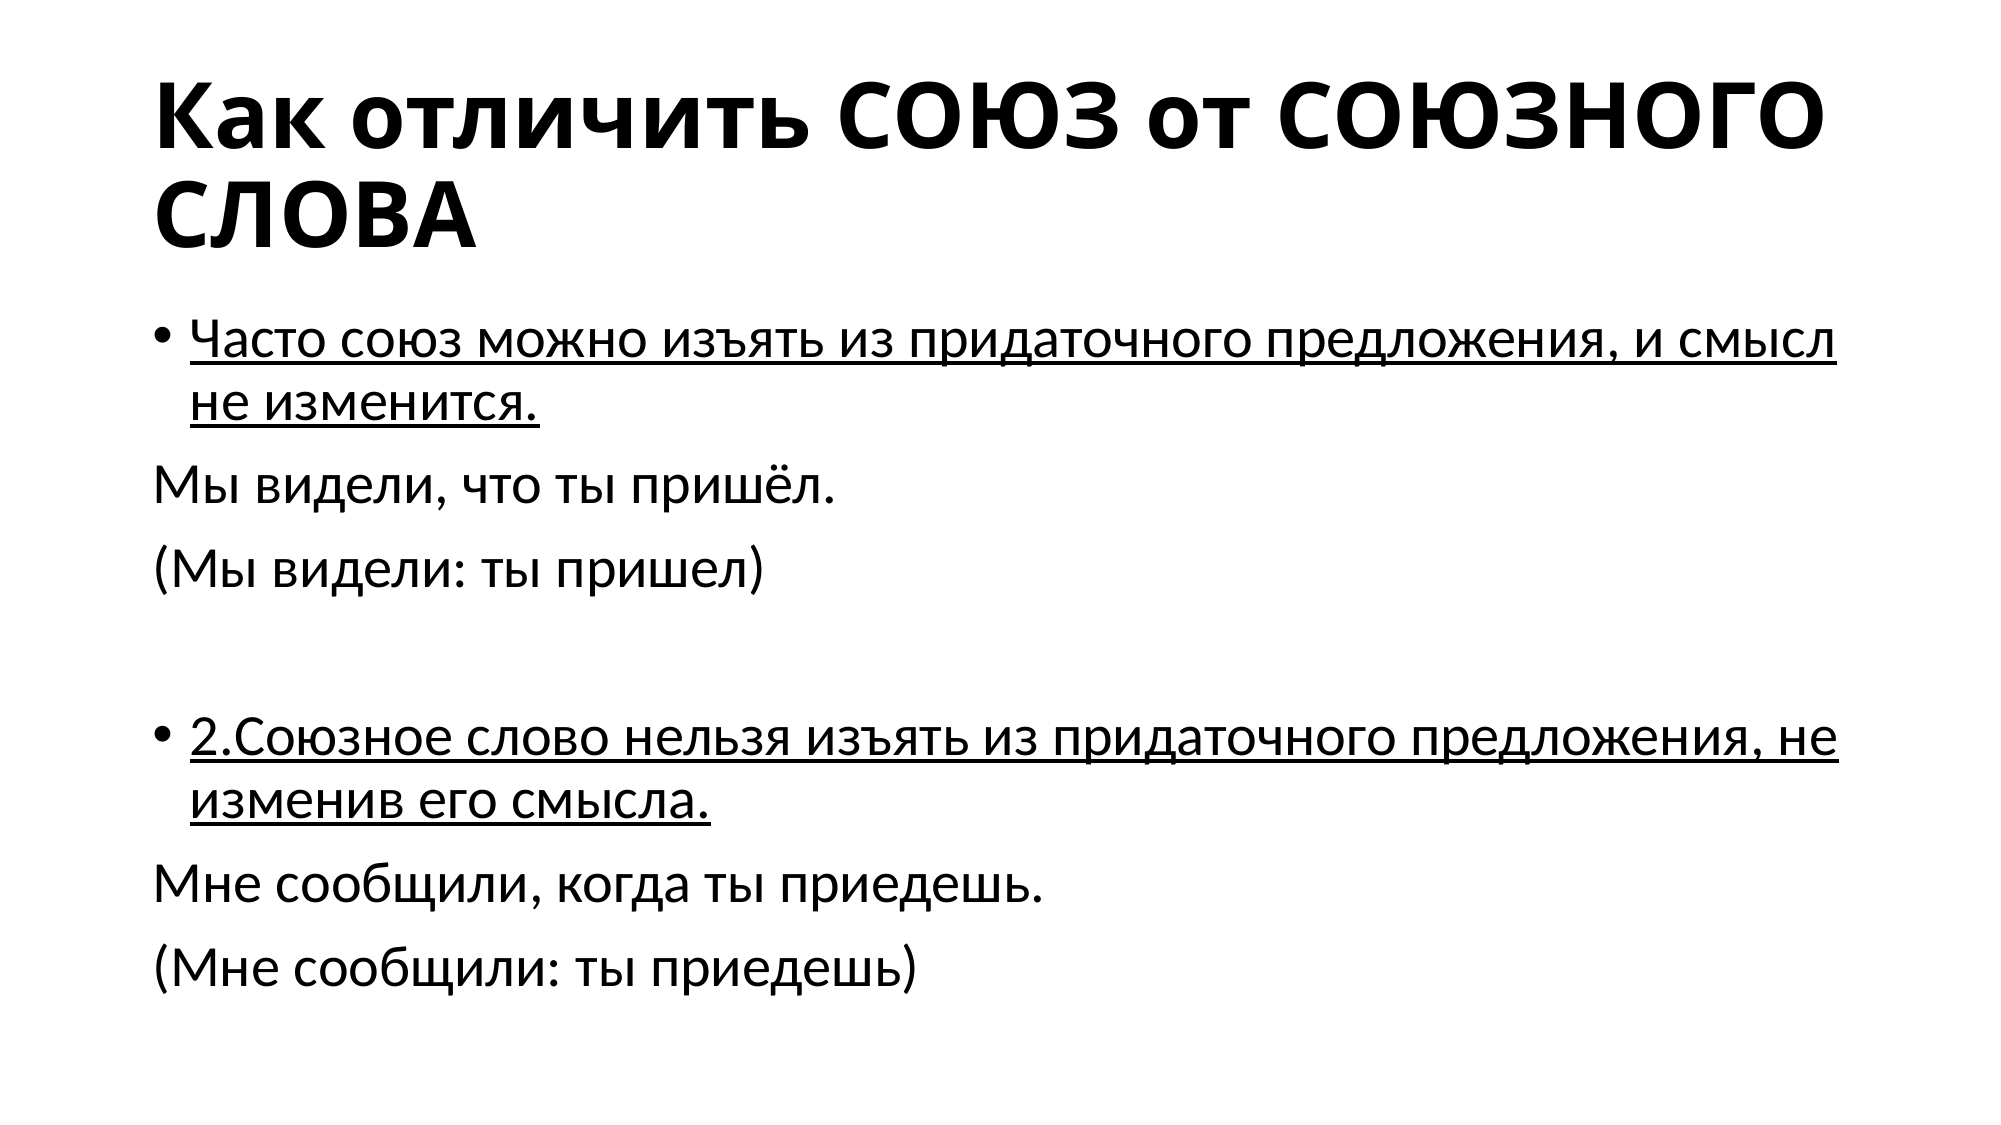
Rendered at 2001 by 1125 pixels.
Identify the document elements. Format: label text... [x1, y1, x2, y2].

title Как отличить СОЮЗ от СОЮЗНОГО СЛОВА [137, 59, 1863, 278]
list Часто союз можно изъять из придаточного предложения, и смысл не изменится. Мы видели, что ты пришёл. (Мы видели: ты пришел) 2.Союзное слово нельзя изъять из придаточного предложения, не изменив его смысла. Мне сообщили, когда ты приедешь. (Мне сообщили: ты приедешь) [137, 299, 1863, 1014]
